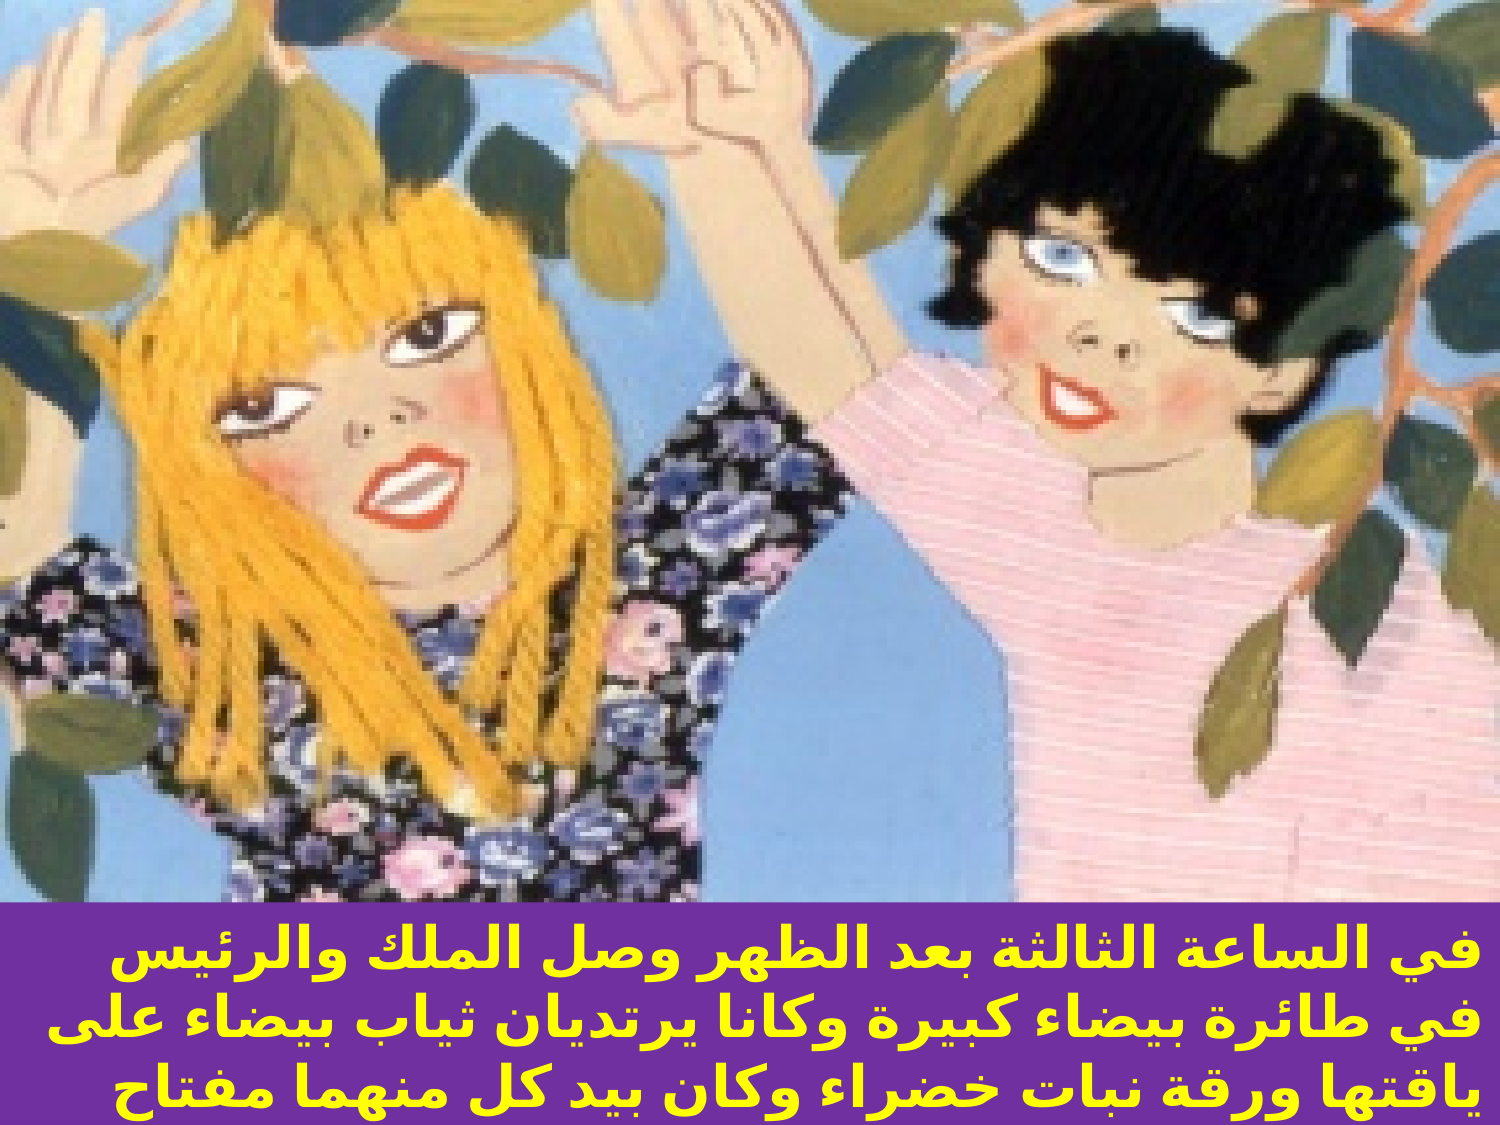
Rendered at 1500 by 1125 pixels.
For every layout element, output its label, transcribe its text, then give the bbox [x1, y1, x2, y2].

picture [0, 0, 1500, 903]
text_box في الساعة الثالثة بعد الظهر وصل الملك والرئيس في طائرة بيضاء كبيرة وكانا يرتديان ثياب بيضاء على ياقتها ورقة نبات خضراء وكان بيد كل منهما مفتاح الموت الخاص بهم [0, 909, 1500, 1125]
